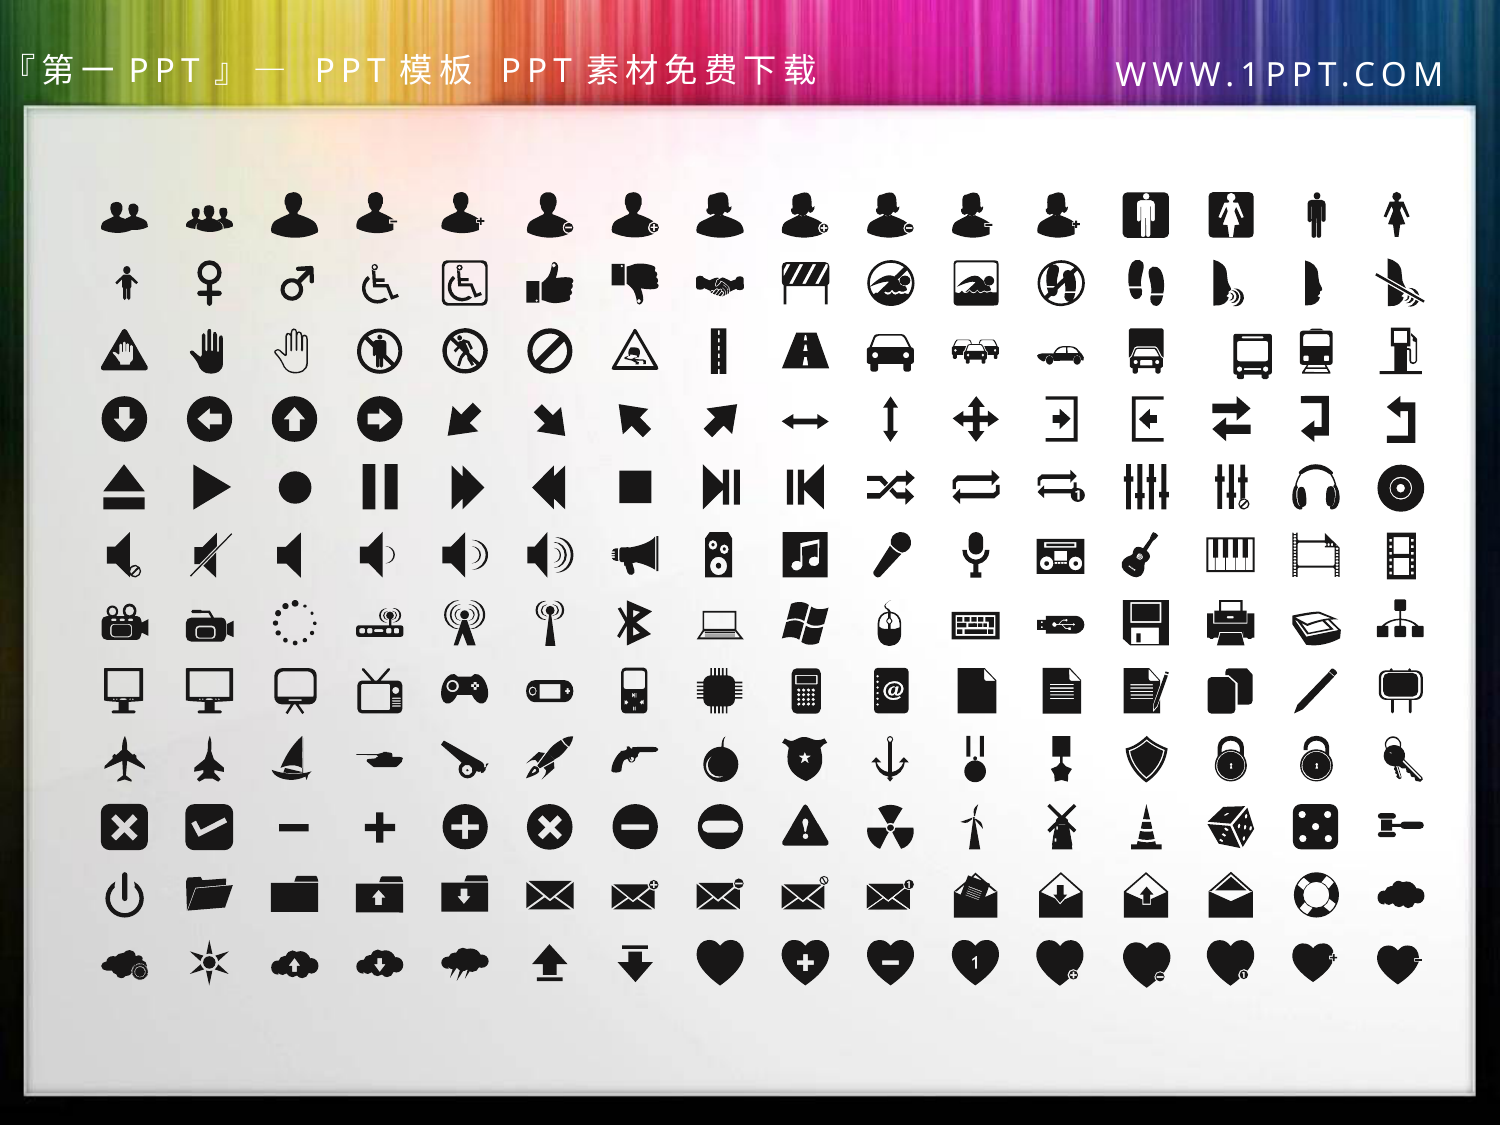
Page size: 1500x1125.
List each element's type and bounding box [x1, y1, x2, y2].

text_box [274, 668, 317, 715]
text_box [1377, 831, 1396, 838]
text_box [1207, 613, 1255, 638]
text_box [563, 222, 574, 233]
text_box [111, 624, 132, 637]
text_box [271, 769, 305, 780]
text_box [359, 531, 383, 578]
text_box [696, 883, 713, 909]
text_box [1381, 819, 1424, 831]
text_box [123, 266, 131, 274]
text_box [791, 668, 821, 714]
text_box [1377, 945, 1419, 985]
text_box [1123, 464, 1134, 510]
text_box [280, 265, 314, 301]
text_box [705, 532, 733, 578]
text_box [185, 609, 227, 642]
text_box [782, 737, 828, 782]
text_box [877, 600, 902, 646]
text_box [1036, 538, 1085, 574]
text_box [1299, 328, 1333, 374]
text_box [1386, 532, 1416, 580]
text_box [1293, 872, 1339, 918]
text_box [781, 262, 830, 305]
text_box [696, 214, 744, 238]
text_box [214, 964, 229, 974]
text_box [1125, 735, 1168, 783]
text_box [103, 497, 145, 510]
text_box [781, 414, 829, 430]
text_box [953, 872, 998, 918]
text_box [1232, 807, 1255, 848]
text_box [193, 464, 232, 510]
text_box [385, 546, 395, 564]
text_box [696, 939, 744, 986]
text_box [105, 881, 144, 918]
text_box [786, 469, 794, 505]
text_box [867, 469, 915, 499]
text_box [611, 328, 659, 370]
text_box [1128, 259, 1144, 287]
text_box [1208, 891, 1253, 918]
text_box [696, 610, 744, 640]
text_box [441, 947, 489, 981]
text_box [274, 328, 308, 374]
text_box [873, 545, 902, 578]
text_box [526, 192, 569, 238]
text_box [868, 883, 904, 900]
picture [0, 0, 1500, 1125]
text_box [1208, 192, 1254, 238]
text_box [270, 882, 319, 912]
text_box [611, 263, 625, 286]
text_box [951, 940, 999, 986]
text_box [1216, 630, 1244, 638]
text_box [1307, 192, 1326, 239]
text_box [1136, 633, 1141, 643]
text_box [379, 876, 404, 883]
text_box [1129, 347, 1163, 374]
text_box [1207, 806, 1246, 824]
text_box [1069, 970, 1078, 980]
text_box [1292, 464, 1340, 510]
text_box [781, 885, 797, 909]
text_box [1214, 610, 1247, 623]
text_box [624, 356, 646, 365]
text_box [1216, 633, 1245, 646]
text_box [723, 888, 740, 910]
text_box [197, 627, 214, 638]
text_box [357, 396, 403, 442]
text_box [786, 602, 809, 622]
text_box [206, 970, 213, 986]
text_box [1215, 464, 1225, 509]
text_box [185, 668, 234, 714]
text_box [984, 275, 995, 286]
text_box [1123, 942, 1171, 988]
text_box [883, 396, 898, 442]
text_box [1036, 940, 1084, 986]
text_box [1212, 395, 1251, 442]
text_box [1213, 259, 1232, 306]
text_box [697, 804, 744, 850]
text_box [1037, 346, 1084, 362]
text_box [964, 344, 987, 364]
text_box [638, 889, 655, 910]
text_box [649, 222, 659, 233]
text_box [696, 668, 743, 714]
text_box [189, 951, 204, 962]
text_box [271, 396, 318, 442]
text_box [961, 192, 984, 215]
text_box [185, 204, 234, 234]
text_box [1045, 192, 1068, 215]
text_box [1408, 287, 1420, 296]
text_box [100, 803, 148, 851]
text_box [1121, 532, 1159, 578]
text_box [101, 603, 149, 640]
text_box [1302, 751, 1331, 779]
text_box [189, 329, 223, 374]
text_box [806, 606, 829, 626]
text_box [1330, 954, 1338, 962]
text_box [867, 940, 914, 986]
text_box [356, 751, 403, 768]
text_box [1135, 464, 1145, 510]
text_box [1217, 751, 1245, 779]
text_box [622, 945, 648, 949]
text_box [1155, 972, 1165, 982]
text_box [1383, 191, 1410, 237]
text_box [619, 536, 656, 575]
text_box [710, 328, 727, 374]
text_box [371, 263, 378, 271]
text_box [867, 475, 889, 487]
text_box [1138, 830, 1155, 840]
text_box [527, 532, 548, 578]
text_box [894, 888, 910, 909]
text_box [1378, 668, 1423, 714]
text_box [187, 885, 233, 911]
text_box [899, 275, 911, 286]
text_box [628, 347, 640, 358]
text_box [966, 200, 978, 217]
text_box [952, 484, 1000, 504]
text_box [442, 328, 488, 374]
text_box [1387, 284, 1404, 307]
text_box [1405, 297, 1414, 304]
text_box [1037, 260, 1085, 307]
text_box [1042, 667, 1082, 714]
text_box [964, 735, 987, 783]
text_box [1379, 327, 1422, 375]
text_box [715, 562, 722, 569]
text_box [698, 898, 738, 910]
text_box [279, 824, 309, 832]
text_box [1329, 668, 1338, 676]
text_box [819, 223, 829, 233]
text_box [618, 404, 652, 438]
text_box [553, 542, 567, 568]
text_box [819, 875, 829, 885]
text_box [1150, 295, 1164, 307]
text_box [447, 402, 482, 436]
text_box [131, 963, 149, 981]
text_box [978, 339, 999, 359]
text_box [101, 328, 148, 371]
text_box [887, 824, 894, 831]
text_box [1219, 600, 1243, 610]
text_box [796, 200, 809, 216]
text_box [1143, 804, 1151, 820]
text_box [1294, 671, 1335, 714]
text_box [1292, 532, 1340, 577]
text_box [1292, 943, 1334, 983]
text_box [197, 260, 222, 306]
text_box [649, 879, 659, 890]
text_box [215, 951, 229, 962]
text_box [782, 532, 828, 578]
text_box [611, 746, 659, 773]
text_box [526, 804, 573, 850]
text_box [1377, 464, 1425, 512]
text_box [115, 274, 138, 301]
text_box [964, 629, 987, 634]
text_box [956, 275, 991, 293]
text_box [1146, 464, 1157, 510]
text_box [801, 625, 824, 645]
text_box [952, 396, 999, 442]
text_box [1377, 813, 1396, 819]
text_box [1233, 333, 1272, 380]
text_box [1051, 200, 1063, 217]
text_box [1325, 486, 1335, 507]
text_box [617, 600, 652, 646]
text_box [531, 943, 568, 982]
text_box [203, 956, 216, 969]
text_box [881, 200, 894, 216]
text_box [384, 464, 398, 510]
text_box [781, 214, 823, 238]
text_box [203, 552, 217, 578]
text_box [1139, 886, 1154, 904]
text_box [871, 736, 909, 782]
text_box [892, 827, 914, 849]
text_box [189, 964, 205, 974]
text_box [371, 269, 399, 300]
text_box [280, 735, 303, 768]
text_box [185, 804, 234, 851]
text_box [441, 260, 488, 306]
text_box [526, 880, 574, 910]
text_box [441, 674, 489, 704]
text_box [1225, 668, 1253, 705]
text_box [904, 223, 914, 233]
text_box [866, 884, 883, 909]
text_box [703, 404, 738, 438]
text_box [1037, 469, 1077, 486]
text_box [733, 469, 740, 505]
text_box [271, 950, 319, 979]
text_box [703, 736, 739, 782]
text_box [876, 192, 900, 215]
text_box [441, 882, 489, 912]
text_box [797, 464, 824, 510]
text_box [227, 620, 234, 638]
text_box [1300, 735, 1333, 782]
text_box [356, 192, 394, 234]
text_box [1238, 464, 1248, 500]
text_box [611, 192, 654, 238]
text_box [782, 804, 829, 846]
text_box [1214, 735, 1247, 782]
text_box [953, 260, 999, 306]
text_box [1383, 736, 1423, 782]
text_box [1045, 396, 1078, 442]
text_box [890, 532, 911, 553]
text_box [443, 600, 486, 646]
text_box [1292, 804, 1339, 850]
text_box [1238, 499, 1250, 510]
text_box [1123, 667, 1169, 714]
text_box [867, 214, 908, 238]
text_box [1215, 876, 1247, 891]
text_box [698, 882, 734, 900]
text_box [442, 804, 488, 850]
text_box [712, 200, 726, 217]
text_box [957, 622, 967, 628]
text_box [104, 736, 145, 782]
text_box [1128, 328, 1164, 358]
text_box [379, 608, 388, 623]
text_box [1383, 672, 1419, 697]
text_box [1037, 482, 1085, 502]
text_box [1239, 970, 1249, 980]
text_box [868, 898, 908, 910]
text_box [973, 804, 979, 817]
text_box [278, 471, 312, 504]
text_box [357, 328, 403, 374]
text_box [356, 949, 404, 978]
text_box [1300, 395, 1329, 443]
text_box [1148, 266, 1165, 294]
text_box [1207, 677, 1236, 714]
text_box [1376, 599, 1424, 638]
text_box [535, 600, 547, 620]
text_box [1387, 258, 1406, 289]
text_box [611, 885, 627, 909]
text_box [1207, 824, 1241, 849]
text_box [985, 617, 994, 628]
text_box [957, 668, 997, 714]
text_box [447, 275, 472, 302]
text_box [362, 464, 376, 510]
text_box [1305, 260, 1323, 306]
text_box [1053, 885, 1068, 903]
text_box [1292, 611, 1341, 646]
text_box [1390, 478, 1411, 499]
text_box [362, 275, 388, 304]
text_box [706, 192, 732, 215]
text_box [866, 334, 914, 372]
text_box [122, 872, 128, 902]
text_box [1131, 840, 1162, 850]
text_box [874, 667, 909, 714]
text_box [451, 465, 485, 510]
text_box [101, 950, 147, 979]
text_box [783, 884, 822, 901]
text_box [1052, 408, 1071, 430]
text_box [611, 548, 619, 561]
text_box [796, 675, 817, 684]
text_box [1037, 215, 1075, 238]
text_box [1122, 192, 1169, 238]
text_box [1206, 537, 1255, 573]
text_box [272, 599, 317, 646]
text_box [440, 191, 485, 236]
text_box [294, 875, 319, 882]
text_box [781, 332, 830, 369]
text_box [951, 611, 1000, 640]
text_box [1072, 220, 1080, 228]
text_box [1140, 821, 1153, 829]
text_box [527, 328, 573, 374]
text_box [270, 192, 319, 238]
text_box [781, 620, 804, 640]
text_box [952, 469, 1000, 490]
text_box [962, 531, 990, 578]
text_box [969, 818, 983, 850]
text_box [1047, 803, 1077, 850]
text_box [186, 876, 227, 911]
text_box [194, 735, 224, 782]
text_box [106, 532, 142, 578]
text_box [1131, 396, 1164, 442]
text_box [1123, 872, 1169, 918]
text_box [1037, 615, 1085, 634]
text_box [695, 275, 745, 297]
text_box [1046, 543, 1075, 547]
text_box [1206, 940, 1255, 986]
text_box [356, 611, 404, 637]
text_box [364, 812, 396, 843]
text_box [355, 883, 404, 913]
text_box [626, 263, 659, 305]
text_box [1375, 273, 1425, 303]
text_box [135, 967, 145, 977]
text_box [1138, 408, 1157, 430]
text_box [808, 885, 825, 910]
text_box [1073, 356, 1081, 365]
text_box [1130, 741, 1164, 778]
text_box [277, 532, 301, 578]
text_box [392, 608, 402, 623]
text_box [526, 680, 574, 703]
text_box [1232, 288, 1244, 307]
text_box [101, 396, 148, 442]
text_box [878, 804, 903, 824]
text_box [533, 404, 566, 436]
text_box [456, 264, 463, 271]
text_box [555, 537, 574, 573]
text_box [464, 875, 489, 882]
text_box [613, 884, 649, 901]
text_box [101, 201, 148, 233]
text_box [781, 940, 830, 986]
text_box [619, 470, 652, 504]
text_box [441, 531, 489, 578]
text_box [532, 465, 566, 510]
text_box [103, 464, 145, 492]
text_box [783, 898, 822, 910]
text_box [553, 600, 565, 620]
text_box [1386, 395, 1416, 443]
text_box [617, 951, 653, 983]
text_box [1226, 464, 1237, 509]
text_box [1408, 299, 1419, 307]
text_box [448, 681, 457, 691]
text_box [960, 817, 973, 823]
text_box [1377, 880, 1425, 909]
text_box [867, 260, 915, 306]
text_box [186, 396, 233, 442]
text_box [530, 687, 536, 695]
text_box [1159, 464, 1169, 510]
text_box [357, 668, 403, 714]
text_box [104, 668, 144, 714]
text_box [206, 939, 213, 955]
text_box [194, 532, 217, 565]
text_box [1129, 288, 1143, 300]
text_box [457, 270, 482, 298]
text_box [1046, 356, 1054, 365]
text_box [889, 487, 915, 505]
text_box [440, 740, 489, 779]
text_box [904, 879, 914, 890]
text_box [702, 464, 730, 510]
text_box [734, 878, 744, 889]
text_box [1131, 603, 1160, 622]
text_box [612, 804, 658, 850]
text_box [1039, 872, 1083, 918]
text_box [1208, 871, 1253, 892]
text_box [952, 215, 990, 238]
text_box [791, 192, 815, 215]
text_box [867, 827, 889, 849]
text_box [1122, 600, 1169, 646]
text_box [526, 257, 576, 306]
text_box [1231, 290, 1239, 303]
text_box [613, 898, 653, 910]
text_box [951, 339, 972, 359]
text_box [1050, 736, 1072, 782]
text_box [621, 667, 648, 714]
text_box [525, 735, 574, 780]
text_box [545, 605, 556, 646]
text_box [283, 767, 304, 774]
